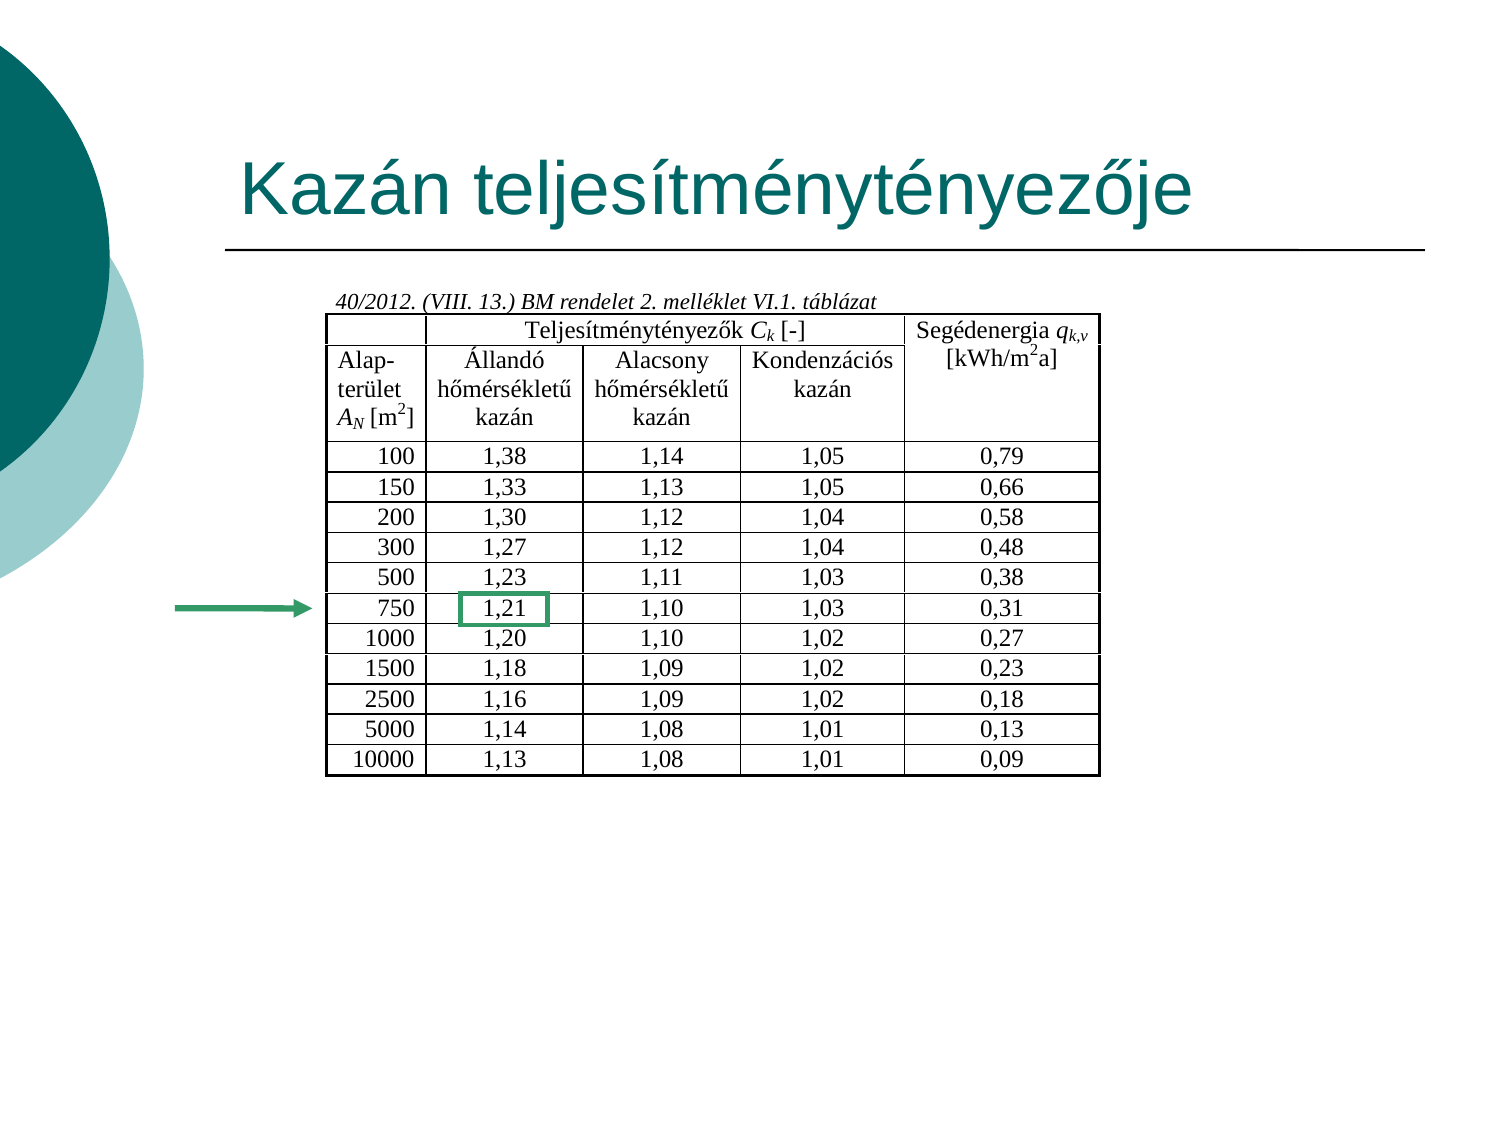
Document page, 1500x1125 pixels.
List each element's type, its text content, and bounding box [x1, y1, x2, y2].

title Kazán teljesítménytényezője [224, 49, 1425, 237]
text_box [324, 312, 1296, 807]
text_box [174, 602, 313, 615]
text_box 40/2012. (VIII. 13.) BM rendelet 2. melléklet VI.1. táblázat [320, 278, 1258, 314]
